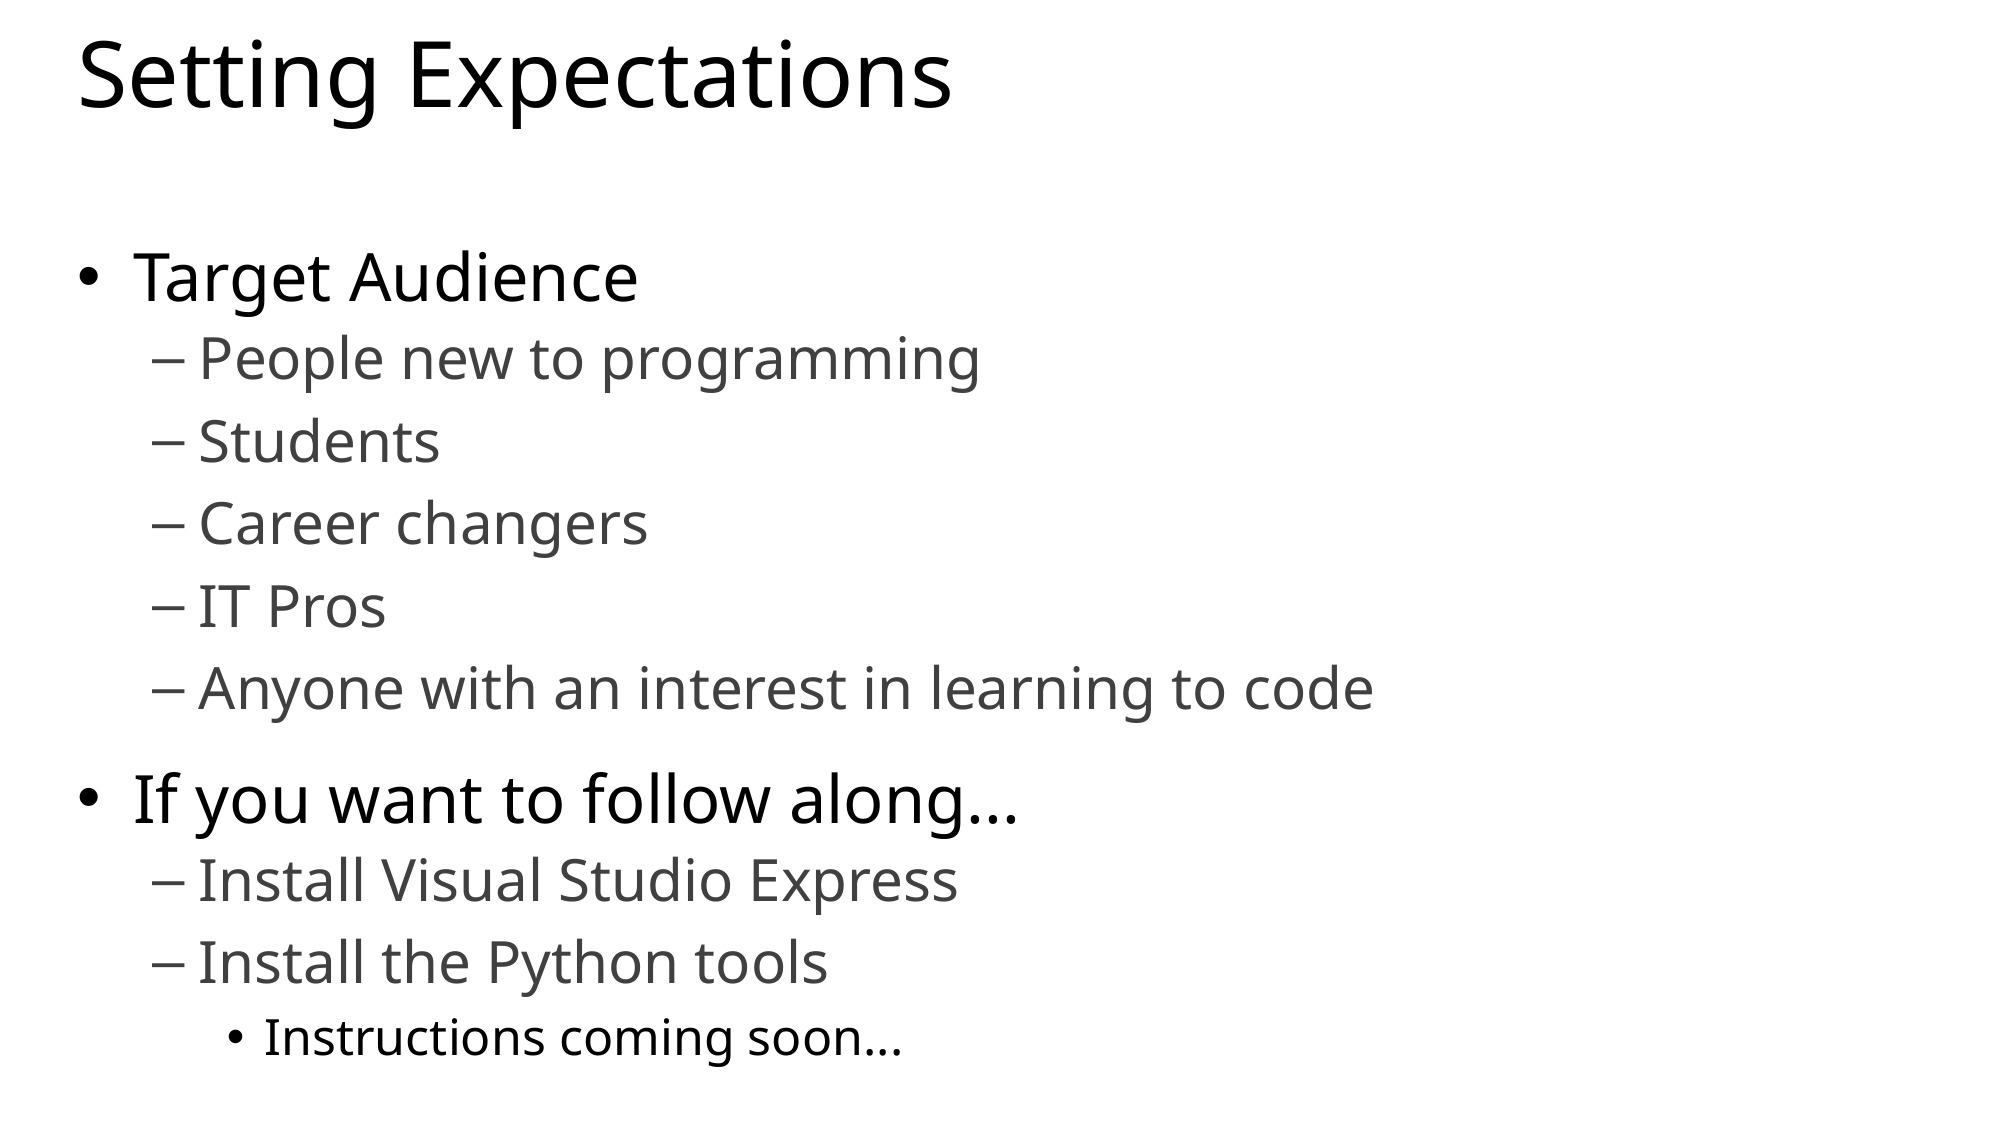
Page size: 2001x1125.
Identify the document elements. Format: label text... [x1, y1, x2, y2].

title Setting Expectations [62, 29, 1953, 205]
list Target Audience People new to programming Students Career changers IT Pros Anyone with an interest in learning to code If you want to follow along... Install Visual Studio Express Install the Python tools Instructions coming soon... [62, 227, 1953, 1096]
